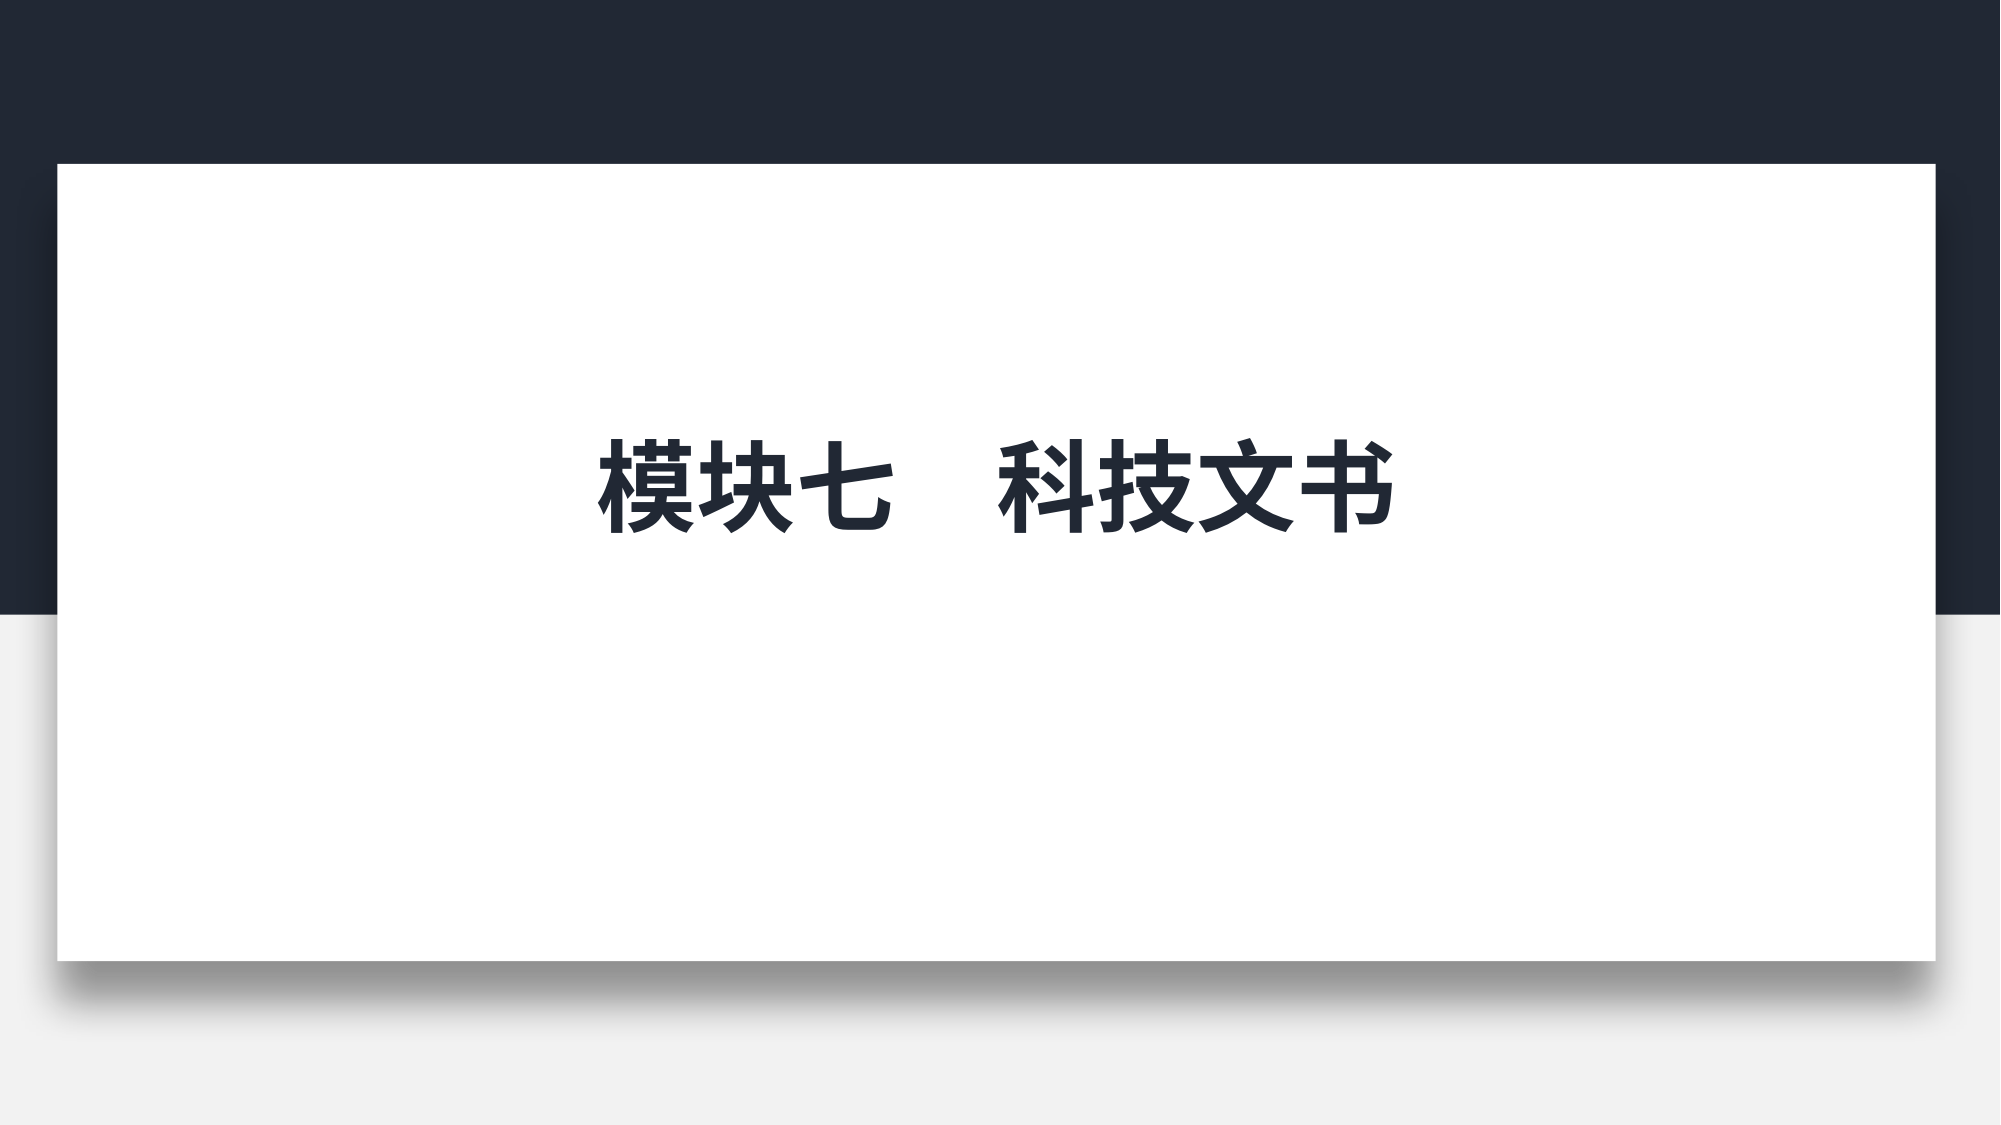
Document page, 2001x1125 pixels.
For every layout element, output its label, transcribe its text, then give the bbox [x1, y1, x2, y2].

text_box [56, 163, 1937, 962]
text_box 模块七 科技文书 [581, 417, 1412, 553]
text_box [0, 0, 2000, 616]
